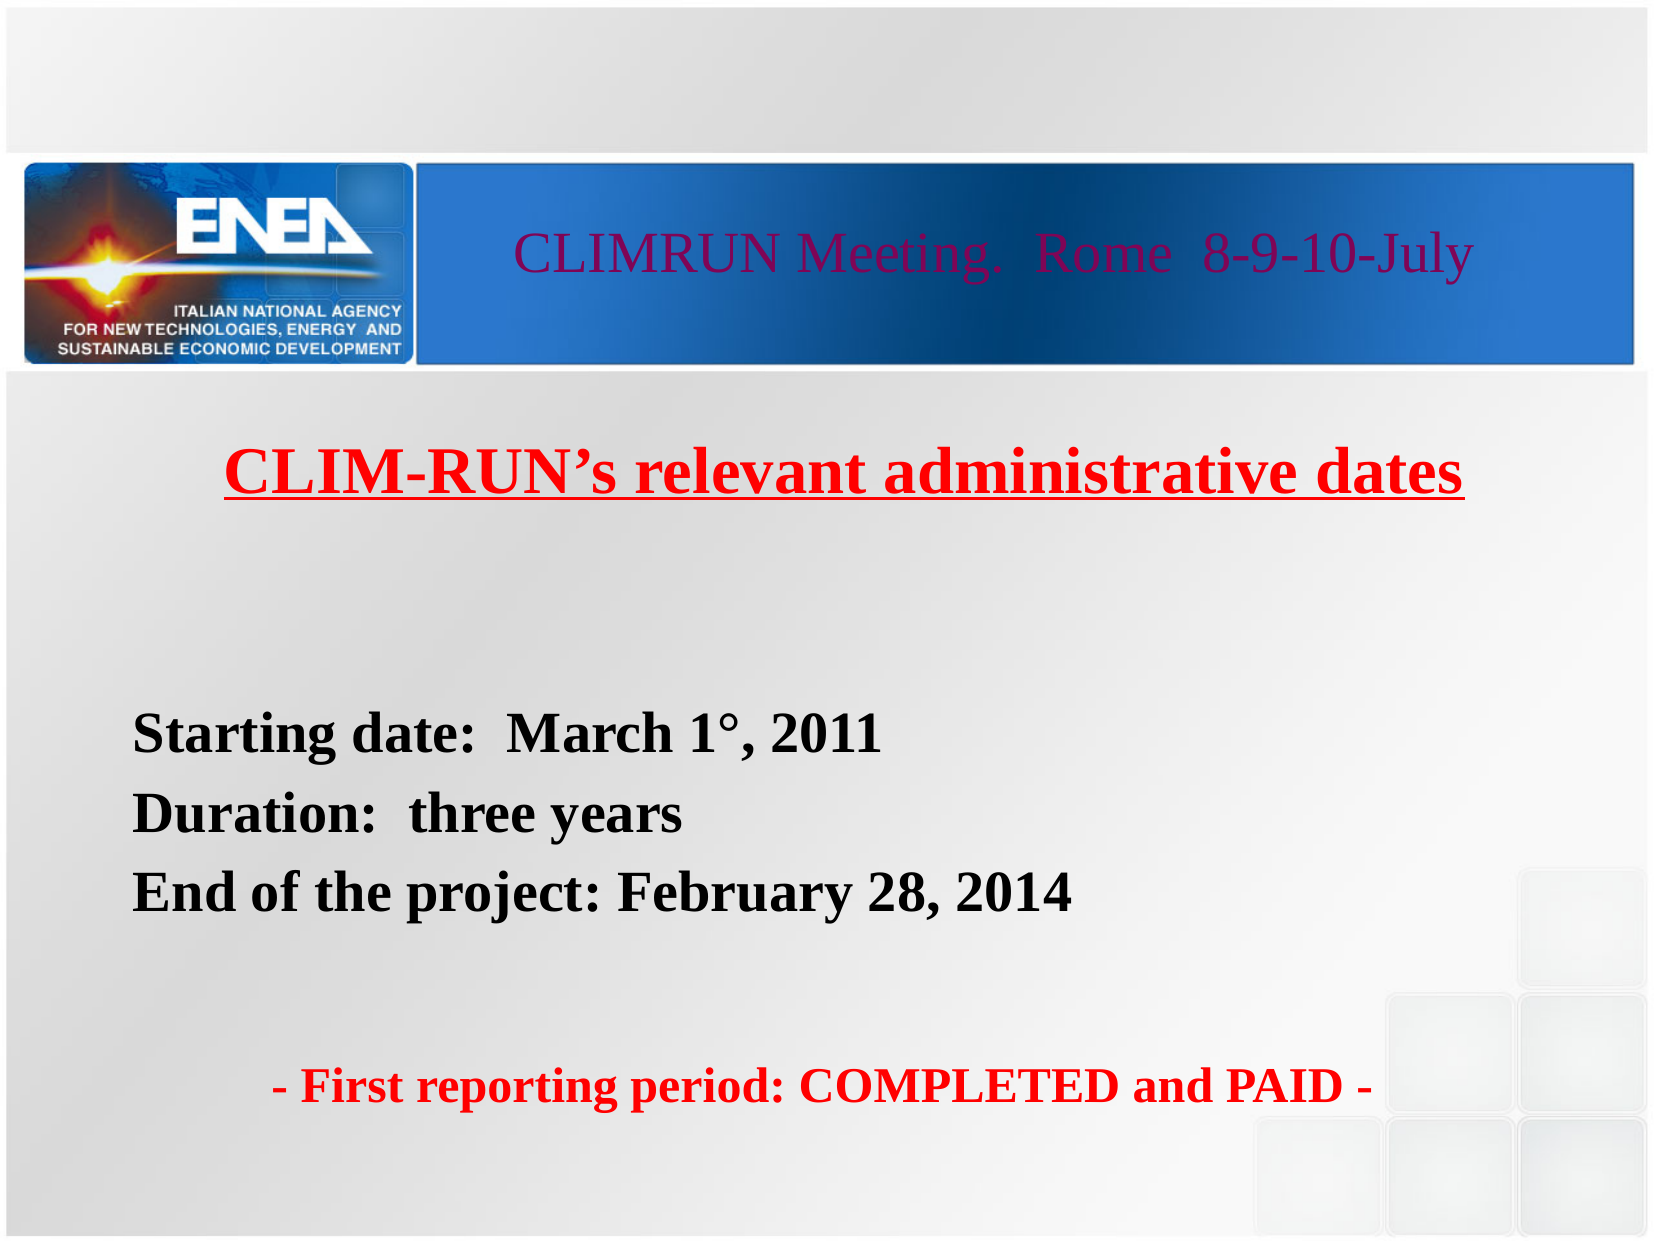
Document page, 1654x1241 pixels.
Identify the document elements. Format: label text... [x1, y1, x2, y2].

text_box - First reporting period: COMPLETED and PAID - [244, 1045, 1389, 1210]
text_box CLIMRUN Meeting. Rome 8-9-10-July [499, 206, 1506, 292]
text_box Starting date: March 1°, 2011 Duration: three years End of the project: February 28, 2014 [118, 608, 1467, 999]
picture [0, 583, 1654, 1241]
picture [0, 0, 1654, 419]
text_box CLIM-RUN’s relevant administrative dates [0, 419, 1654, 583]
